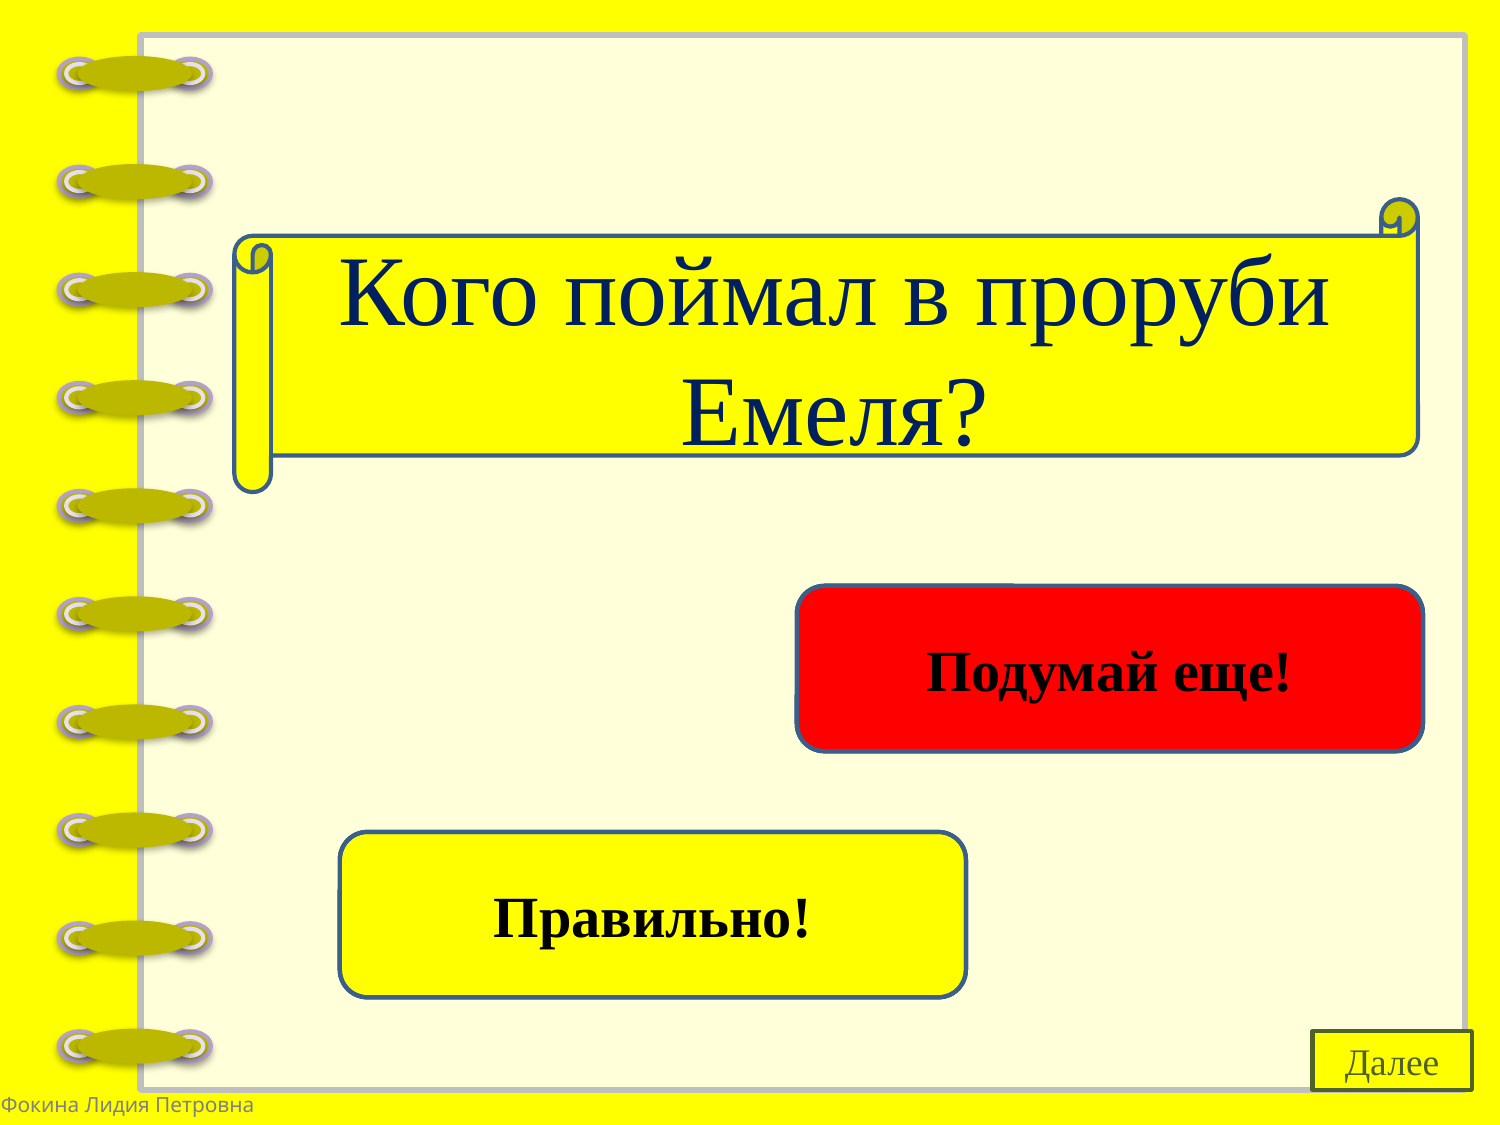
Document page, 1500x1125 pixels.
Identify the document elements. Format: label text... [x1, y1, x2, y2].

text_box [337, 829, 969, 1000]
text_box Кого поймал в проруби Емеля? [232, 197, 1421, 495]
text_box [794, 583, 1426, 754]
text_box Далее [1310, 1029, 1474, 1092]
